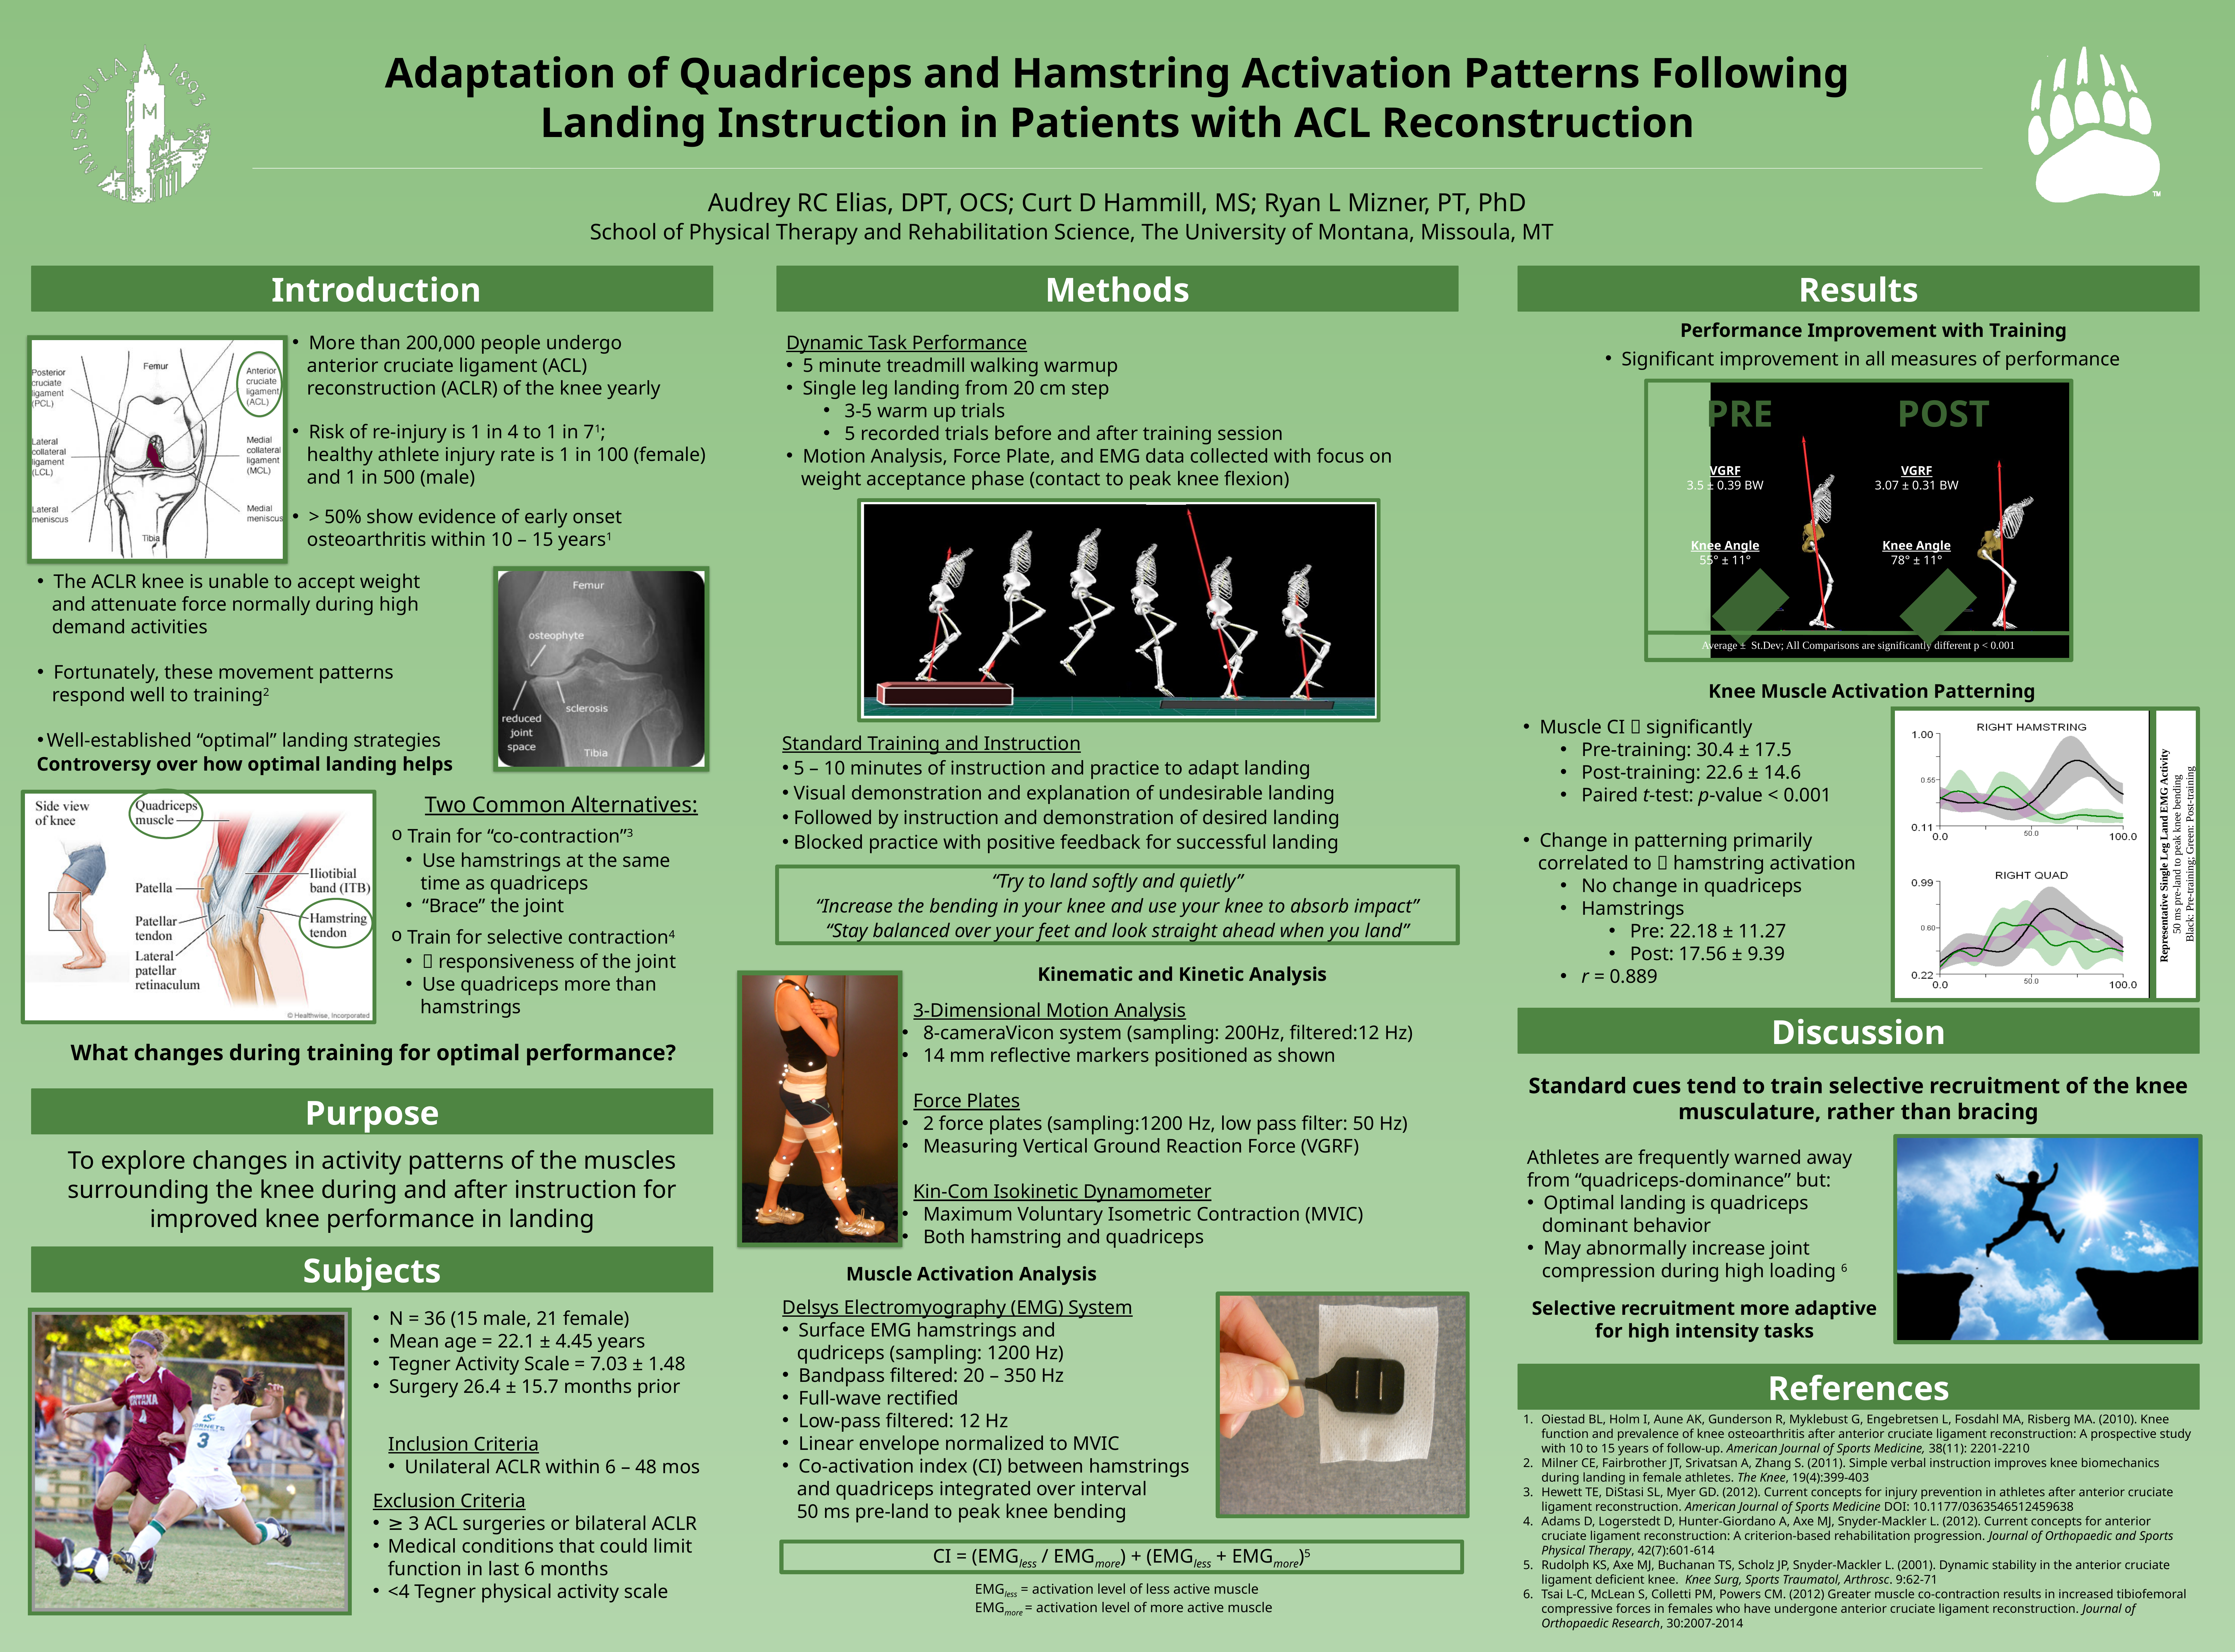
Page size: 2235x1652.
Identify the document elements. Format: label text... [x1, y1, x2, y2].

text_box Standard cues tend to train selective recruitment of the knee musculature, rather than bracing [1518, 1069, 2199, 1126]
text_box Controversy over how optimal landing helps [32, 750, 458, 777]
text_box Knee Muscle Activation Patterning [1704, 677, 2041, 704]
text_box Audrey RC Elias, DPT, OCS; Curt D Hammill, MS; Ryan L Mizner, PT, PhD [704, 184, 1531, 215]
text_box References [1518, 1364, 2200, 1410]
text_box Dynamic Task Performance 5 minute treadmill walking warmup Single leg landing from 20 cm step 3-5 warm up trials 5 recorded trials before and after training session Motion Analysis, Force Plate, and EMG data collected with focus on weight acceptance phase (contact to peak knee flexion) [781, 328, 1454, 492]
picture [1220, 1295, 1466, 1515]
text_box  responsiveness of the joint Use quadriceps more than hamstrings [401, 946, 717, 1020]
picture [56, 40, 227, 208]
text_box Kinematic and Kinetic Analysis [907, 959, 1458, 987]
picture [1897, 1138, 2199, 1340]
text_box Purpose [31, 1088, 713, 1134]
text_box 3-Dimensional Motion Analysis 8-cameraVicon system (sampling: 200Hz, filtered:12 Hz) 14 mm reflective markers positioned as shown Force Plates 2 force plates (sampling:1200 Hz, low pass filter: 50 Hz) Measuring Vertical Ground Reaction Force (VGRF) Kin-Com Isokinetic Dynamometer Maximum Voluntary Isometric Contraction (MVIC) Both hamstring and quadriceps [902, 995, 1458, 1250]
text_box Train for selective contraction4 [386, 922, 680, 950]
text_box N = 36 (15 male, 21 female) Mean age = 22.1 ± 4.45 years Tegner Activity Scale = 7.03 ± 1.48 Surgery 26.4 ± 15.7 months prior [368, 1303, 725, 1399]
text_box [1645, 381, 2072, 660]
text_box Discussion [1518, 1008, 2200, 1054]
text_box Oiestad BL, Holm I, Aune AK, Gunderson R, Myklebust G, Engebretsen L, Fosdahl MA, Risberg MA. (2010). Knee function and prevalence of knee osteoarthritis after anterior cruciate ligament reconstruction: A prospective study with 10 to 15 years of follow-up. American Journal of Sports Medicine, 38(11): 2201-2210 Milner CE, Fairbrother JT, Srivatsan A, Zhang S. (2011). Simple verbal instruction improves knee biomechanics during landing in female athletes. The Knee, 19(4):399-403 Hewett TE, DiStasi SL, Myer GD. (2012). Current concepts for injury prevention in athletes after anterior cruciate ligament reconstruction. American Journal of Sports Medicine DOI: 10.1177/0363546512459638 Adams D, Logerstedt D, Hunter-Giordano A, Axe MJ, Snyder-Mackler L. (2012). Current concepts for anterior cruciate ligament reconstruction: A criterion-based rehabilitation progression. Journal of Orthopaedic and Sports Physical Therapy, 42(7):601-614 Rudolph KS, Axe MJ, Buchanan TS, Scholz JP, Snyder-Mackler L. (2001). Dynamic stability in the anterior cruciate ligament deficient knee. Knee Surg, Sports Traumatol, Arthrosc. 9:62-71 Tsai L-C, McLean S, Colletti PM, Powers CM. (2012) Greater muscle co-contraction results in increased tibiofemoral compressive forces in females who have undergone anterior cruciate ligament reconstruction. Journal of Orthopaedic Research, 30:2007-2014 [1518, 1409, 2199, 1633]
text_box EMGless = activation level of less active muscle EMGmore = activation level of more active muscle [970, 1578, 1278, 1620]
text_box Risk of re-injury is 1 in 4 to 1 in 71; healthy athlete injury rate is 1 in 100 (female) and 1 in 500 (male) [287, 417, 757, 490]
text_box CI = (EMGless / EMGmore) + (EMGless + EMGmore)5 [781, 1541, 1462, 1572]
text_box Methods [776, 266, 1459, 312]
text_box Use hamstrings at the same time as quadriceps “Brace” the joint [401, 845, 709, 918]
text_box Delsys Electromyography (EMG) System Surface EMG hamstrings and qudriceps (sampling: 1200 Hz) Bandpass filtered: 20 – 350 Hz Full-wave rectified Low-pass filtered: 12 Hz Linear envelope normalized to MVIC Co-activation index (CI) between hamstrings and quadriceps integrated over interval 50 ms pre-land to peak knee bending [777, 1292, 1219, 1524]
text_box Athletes are frequently warned away from “quadriceps-dominance” but: Optimal landing is quadriceps dominant behavior May abnormally increase joint compression during high loading 6 [1522, 1143, 1891, 1284]
text_box [1645, 380, 2072, 382]
text_box What changes during training for optimal performance? [66, 1036, 682, 1067]
picture [498, 571, 705, 767]
text_box The ACLR knee is unable to accept weight and attenuate force normally during high demand activities Fortunately, these movement patterns respond well to training2 Well-established “optimal” landing strategies [32, 567, 486, 753]
text_box Standard Training and Instruction 5 – 10 minutes of instruction and practice to adapt landing Visual demonstration and explanation of undesirable landing Followed by instruction and demonstration of desired landing Blocked practice with positive feedback for successful landing [777, 728, 1458, 866]
text_box Train for “co-contraction”3 [386, 821, 638, 849]
text_box > 50% show evidence of early onset osteoarthritis within 10 – 15 years1 [287, 502, 713, 552]
text_box Significant improvement in all measures of performance [1600, 344, 2125, 372]
text_box Muscle Activation Analysis [777, 1259, 1166, 1287]
text_box Exclusion Criteria ≥ 3 ACL surgeries or bilateral ACLR Medical conditions that could limit function in last 6 months <4 Tegner physical activity scale [368, 1486, 725, 1604]
text_box [145, 789, 187, 793]
text_box Muscle CI  significantly Pre-training: 30.4 ± 17.5 Post-training: 22.6 ± 14.6 Paired t-test: p-value < 0.001 Change in patterning primarily correlated to  hamstring activation No change in quadriceps Hamstrings Pre: 22.18 ± 11.27 Post: 17.56 ± 9.39 r = 0.889 [1518, 712, 1891, 989]
text_box Performance Improvement with Training [1675, 316, 2072, 343]
picture [32, 1312, 348, 1612]
text_box To explore changes in activity patterns of the muscles surrounding the knee during and after instruction for improved knee performance in landing [32, 1142, 713, 1235]
text_box Selective recruitment more adaptive for high intensity tasks [1522, 1293, 1887, 1344]
text_box Subjects [31, 1246, 713, 1292]
picture [861, 502, 1377, 718]
text_box Inclusion Criteria Unilateral ACLR within 6 – 48 mos [383, 1429, 705, 1480]
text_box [1895, 708, 2199, 1000]
text_box School of Physical Therapy and Rehabilitation Science, The University of Montana, Missoula, MT [585, 215, 1650, 247]
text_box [32, 340, 283, 559]
text_box Results [1518, 266, 2200, 312]
picture [2028, 47, 2160, 203]
text_box Two Common Alternatives: [420, 788, 703, 819]
picture [742, 975, 898, 1243]
text_box Adaptation of Quadriceps and Hamstring Activation Patterns Following Landing Instruction in Patients with ACL Reconstruction [371, 44, 1864, 147]
picture [25, 793, 373, 1021]
text_box “Try to land softly and quietly” “Increase the bending in your knee and use your knee to absorb impact” “Stay balanced over your feet and look straight ahead when you land” [777, 866, 1458, 944]
text_box More than 200,000 people undergo anterior cruciate ligament (ACL) reconstruction (ACLR) of the knee yearly [287, 328, 709, 401]
text_box Introduction [31, 266, 713, 312]
